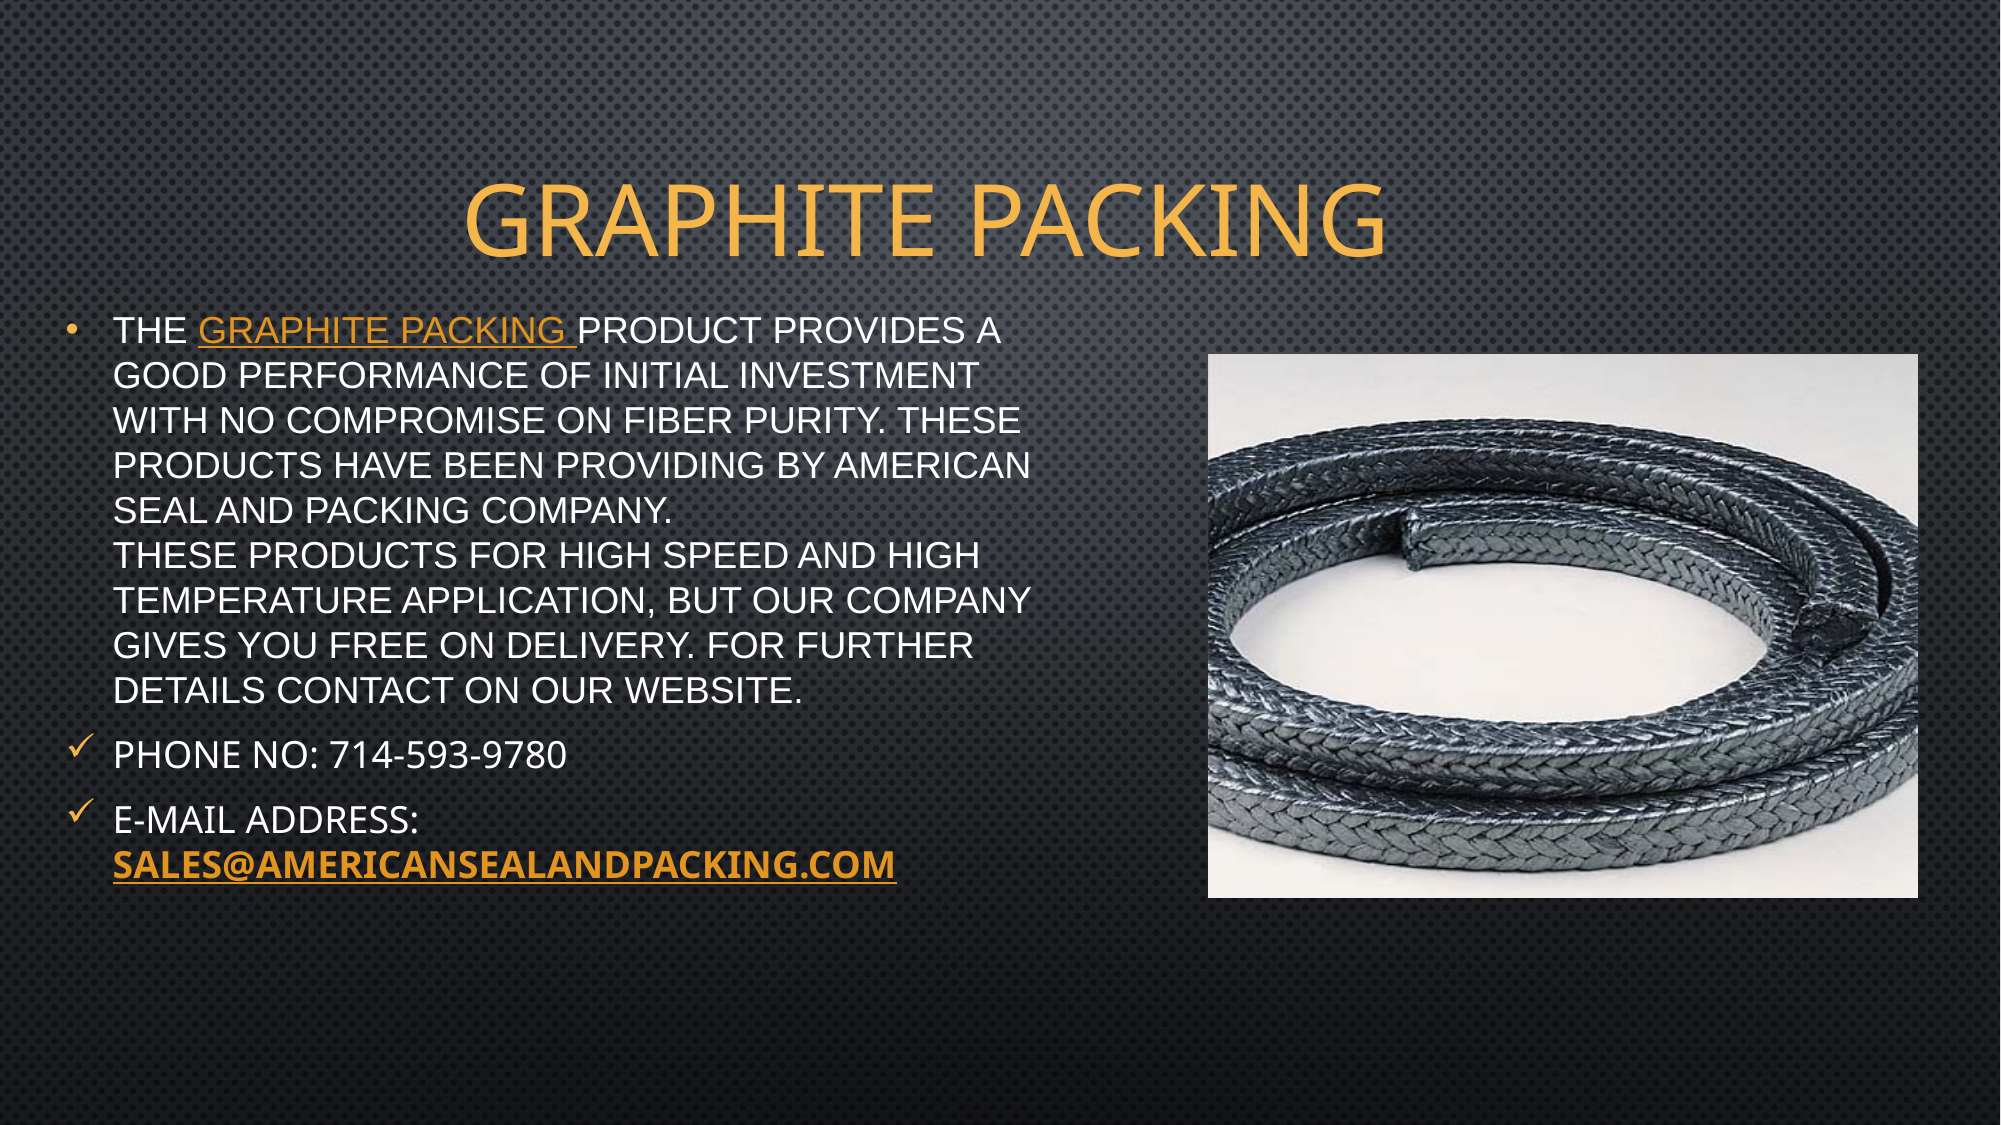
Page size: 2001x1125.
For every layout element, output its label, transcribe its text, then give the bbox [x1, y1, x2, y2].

title Graphite Packing [187, 99, 1813, 413]
list The graphite packing product provides a good performance of initial investment with no compromise on fiber purity. These products have been providing by American seal and packing company. These products for high speed and high temperature application, but our company gives you free on delivery. For further details contact on our website. Phone no: 714-593-9780 E-Mail Address: sales@americansealandpacking.com [50, 325, 1097, 1080]
picture [1208, 354, 1918, 899]
